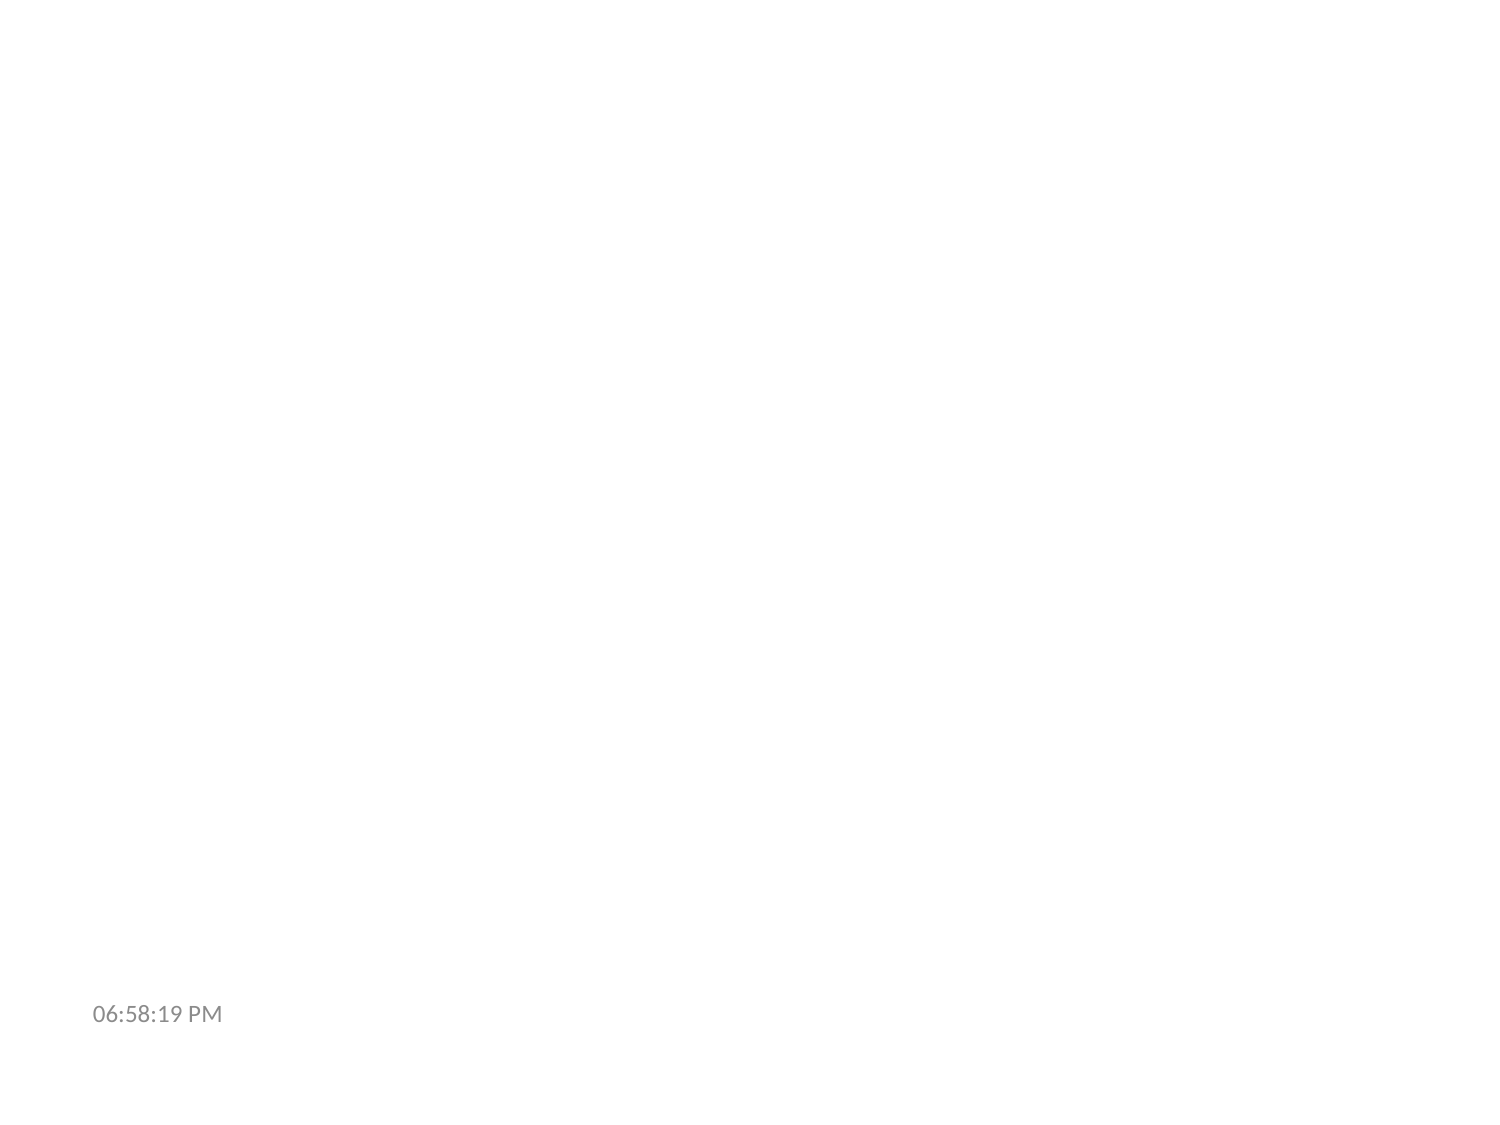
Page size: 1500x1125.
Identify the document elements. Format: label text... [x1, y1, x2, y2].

text_box 3:35:09 PM [77, 982, 428, 1043]
